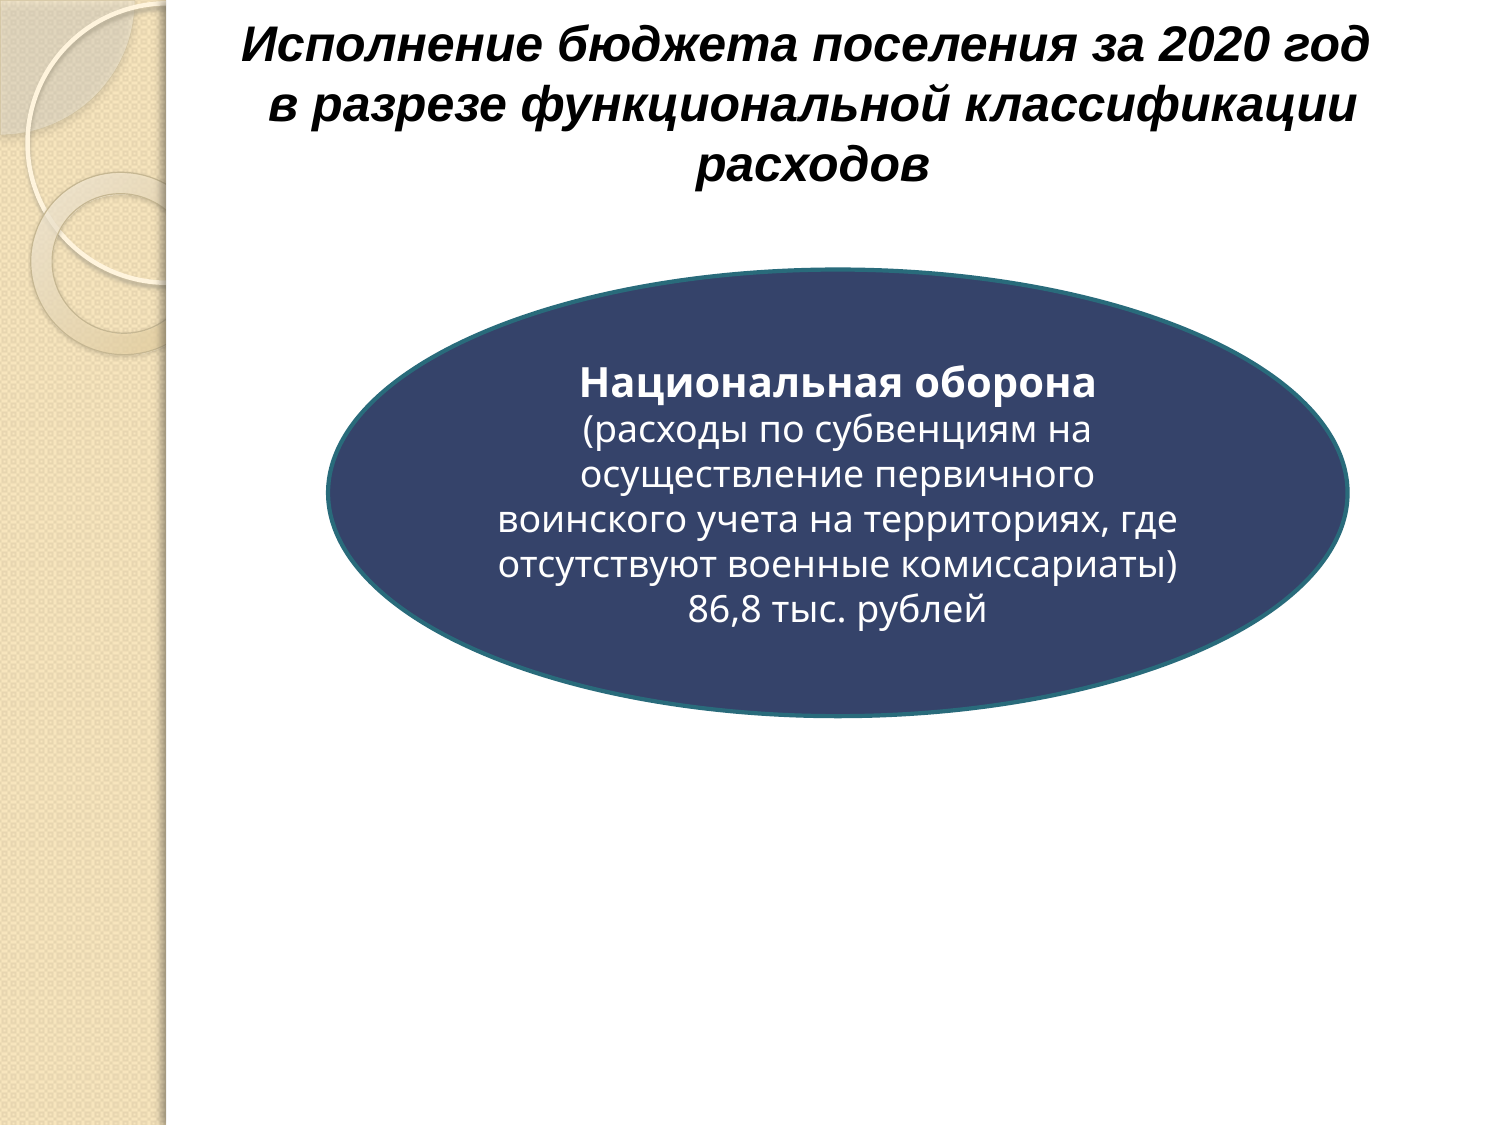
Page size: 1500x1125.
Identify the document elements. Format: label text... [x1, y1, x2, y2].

text_box Национальная оборона (расходы по субвенциям на осуществление первичного воинского учета на территориях, где отсутствуют военные комиссариаты) 86,8 тыс. рублей [325, 267, 1350, 719]
text_box Исполнение бюджета поселения за 2020 год в разрезе функциональной классификации расходов [171, 4, 1456, 199]
